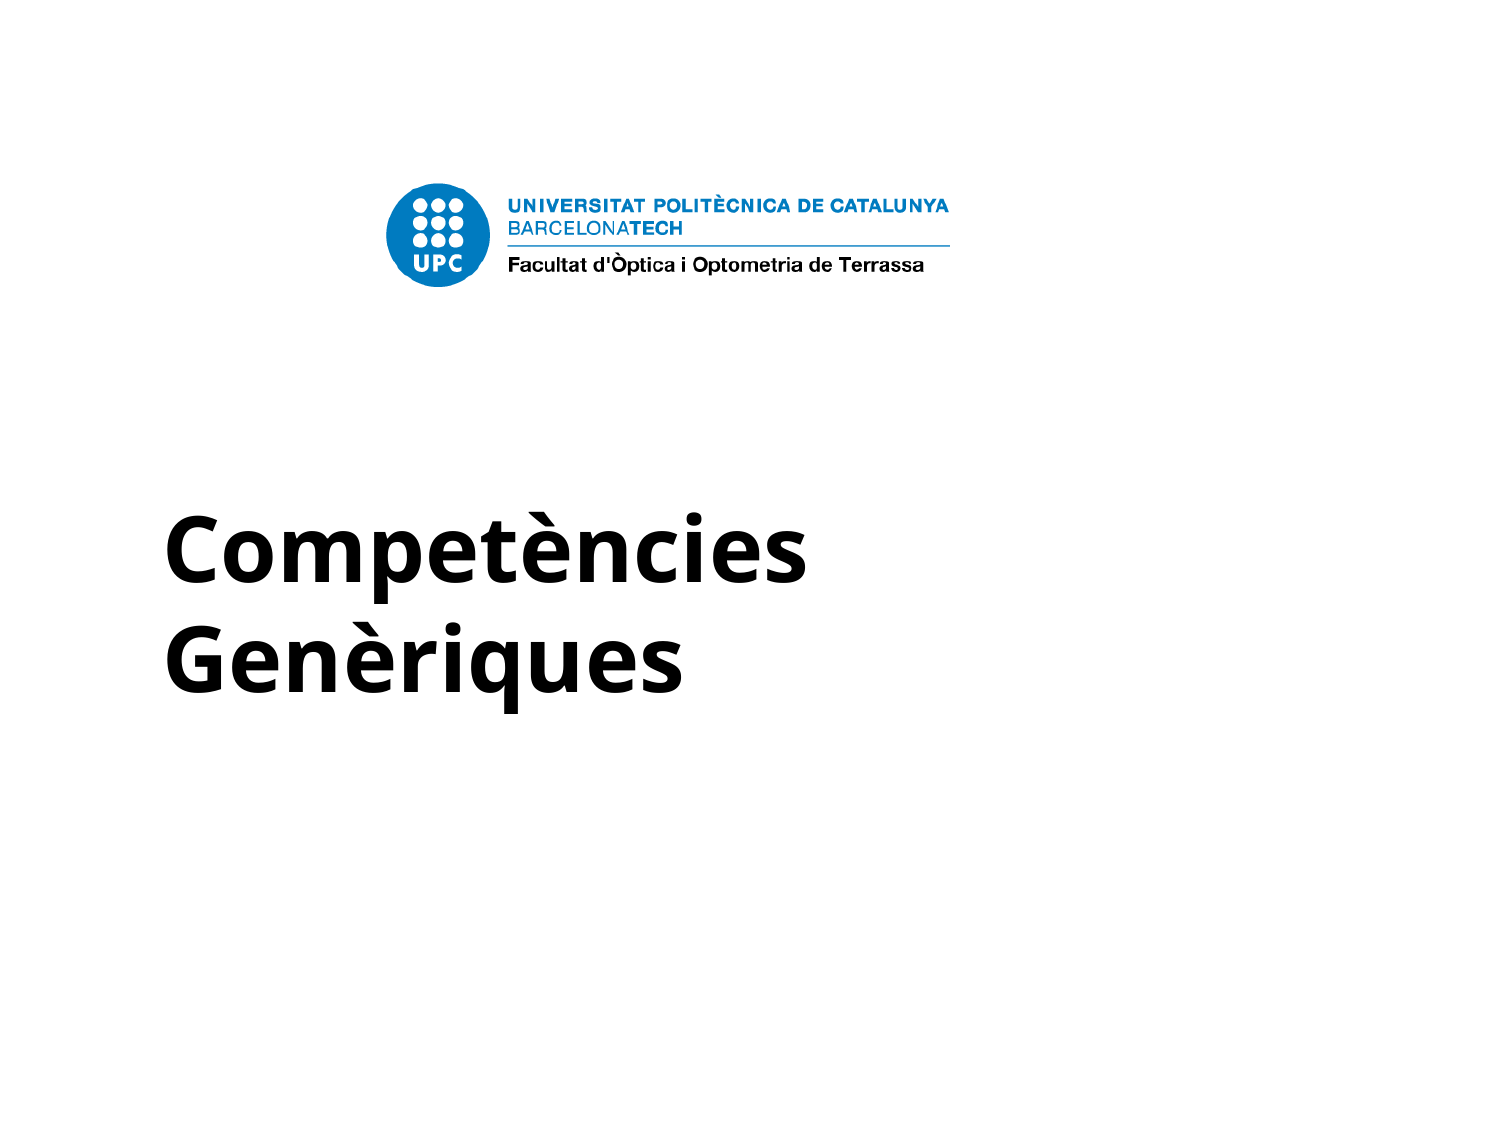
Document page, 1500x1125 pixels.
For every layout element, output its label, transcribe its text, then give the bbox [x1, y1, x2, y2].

picture [371, 160, 966, 320]
text_box Competències Genèriques [147, 483, 1311, 719]
